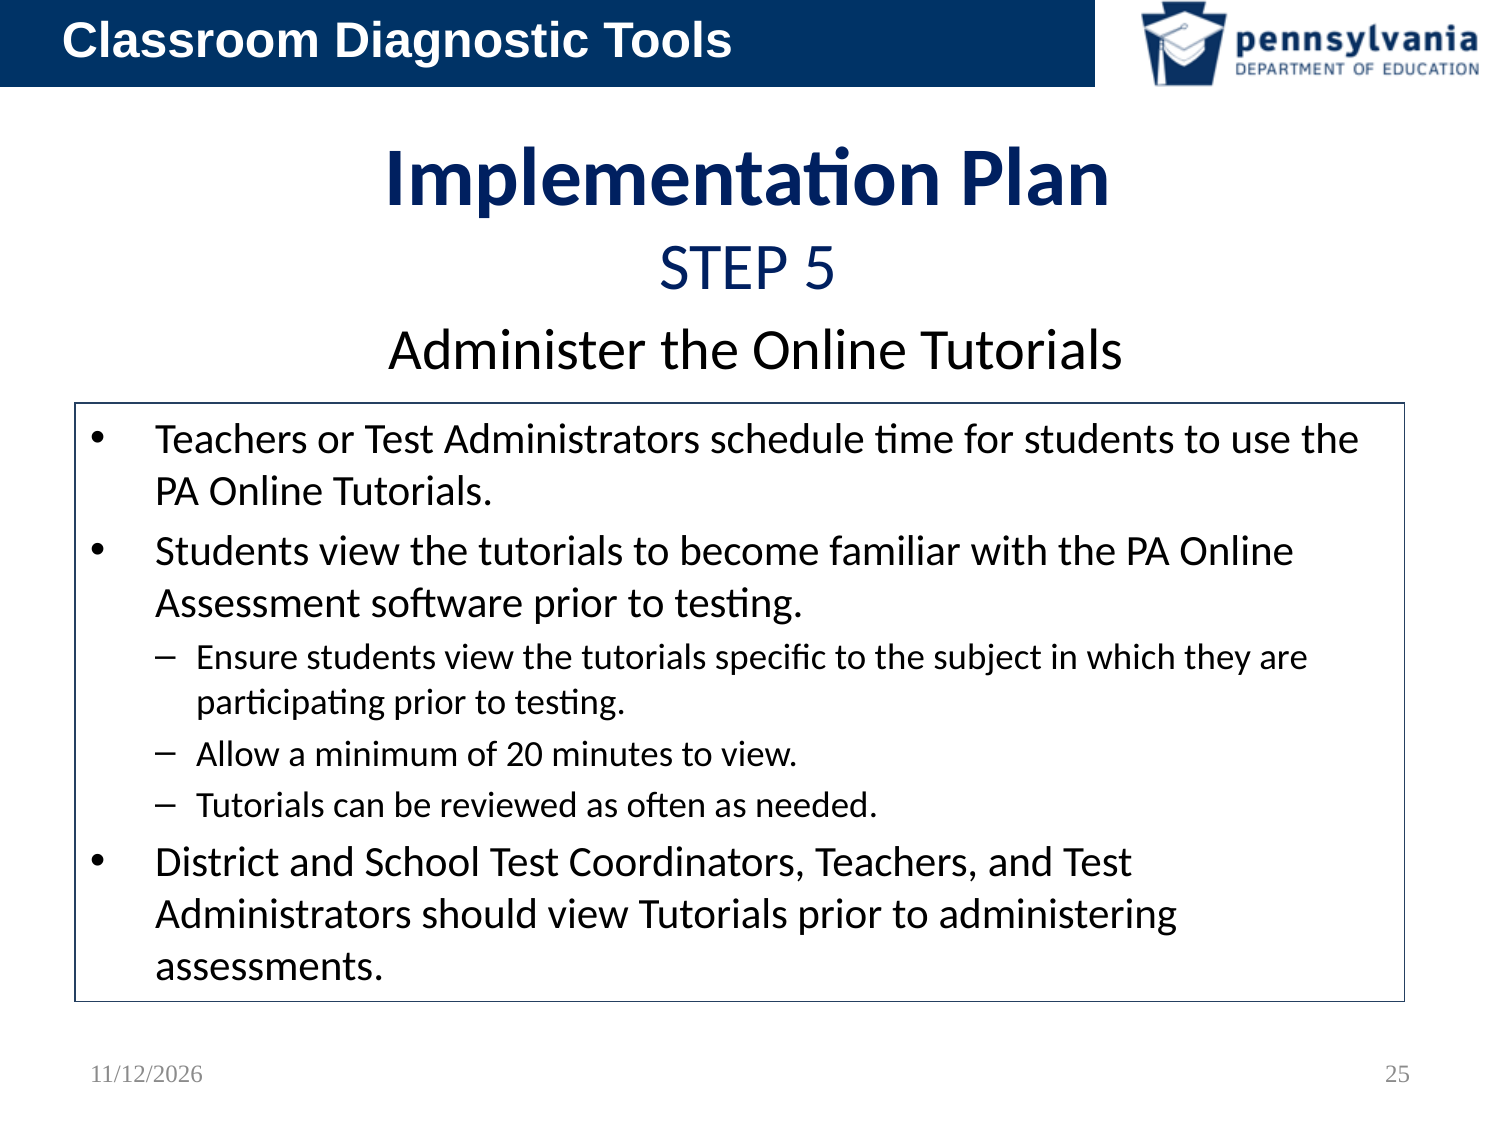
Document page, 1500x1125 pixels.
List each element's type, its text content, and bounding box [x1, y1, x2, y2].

slide_number 25 [1074, 1042, 1425, 1103]
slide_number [75, 1042, 425, 1103]
title Implementation Plan STEP 5 Administer the Online Tutorials [73, 146, 1424, 359]
list Teachers or Test Administrators schedule time for students to use the PA Online Tutorials. Students view the tutorials to become familiar with the PA Online Assessment software prior to testing. Ensure students view the tutorials specific to the subject in which they are participating prior to testing. Allow a minimum of 20 minutes to view. Tutorials can be reviewed as often as needed. District and School Test Coordinators, Teachers, and Test Administrators should view Tutorials prior to administering assessments. [74, 402, 1405, 1002]
picture [1134, 0, 1485, 90]
